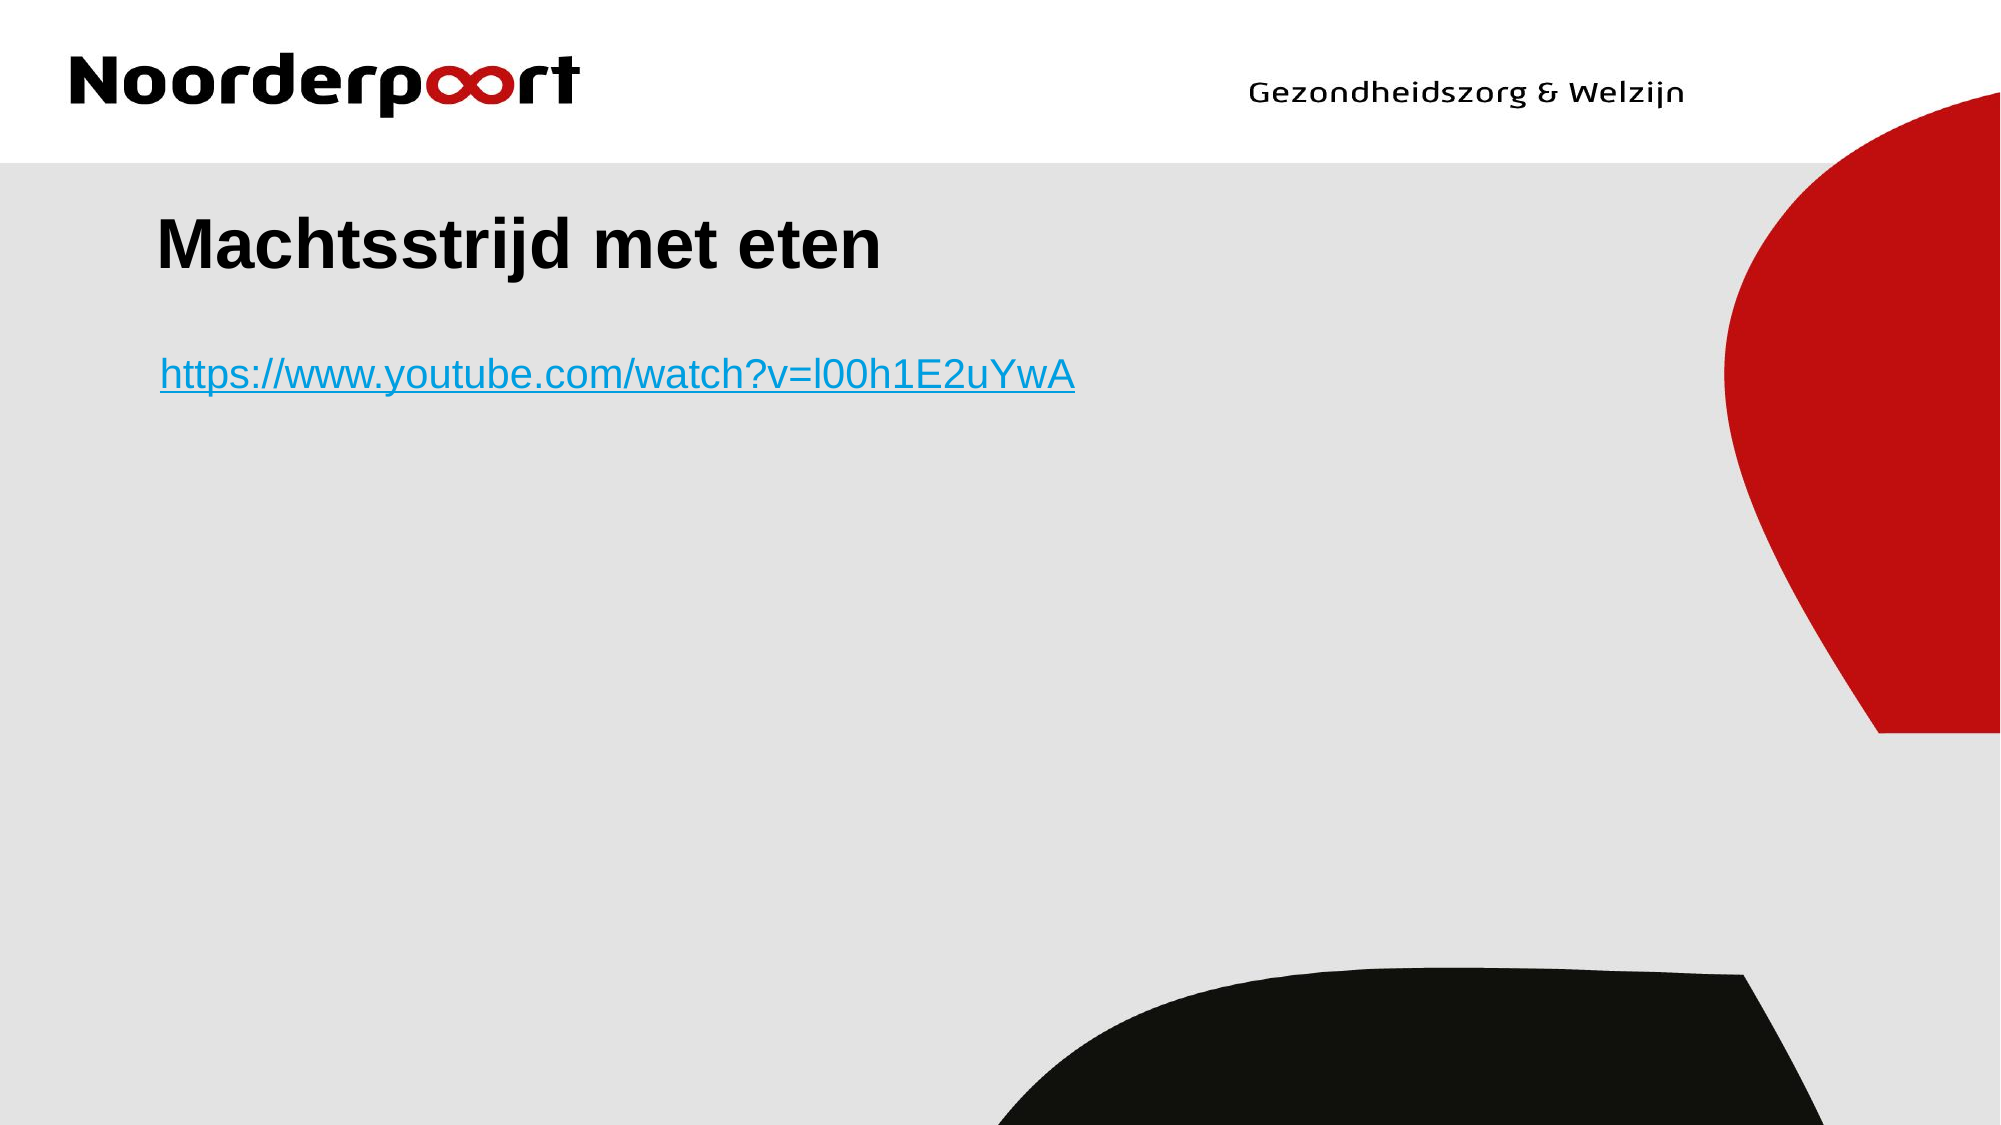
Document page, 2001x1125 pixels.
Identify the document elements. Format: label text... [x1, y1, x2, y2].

title Machtsstrijd met eten [141, 187, 1720, 294]
list https://www.youtube.com/watch?v=l00h1E2uYwA [144, 343, 1723, 927]
picture [0, 0, 2001, 1125]
